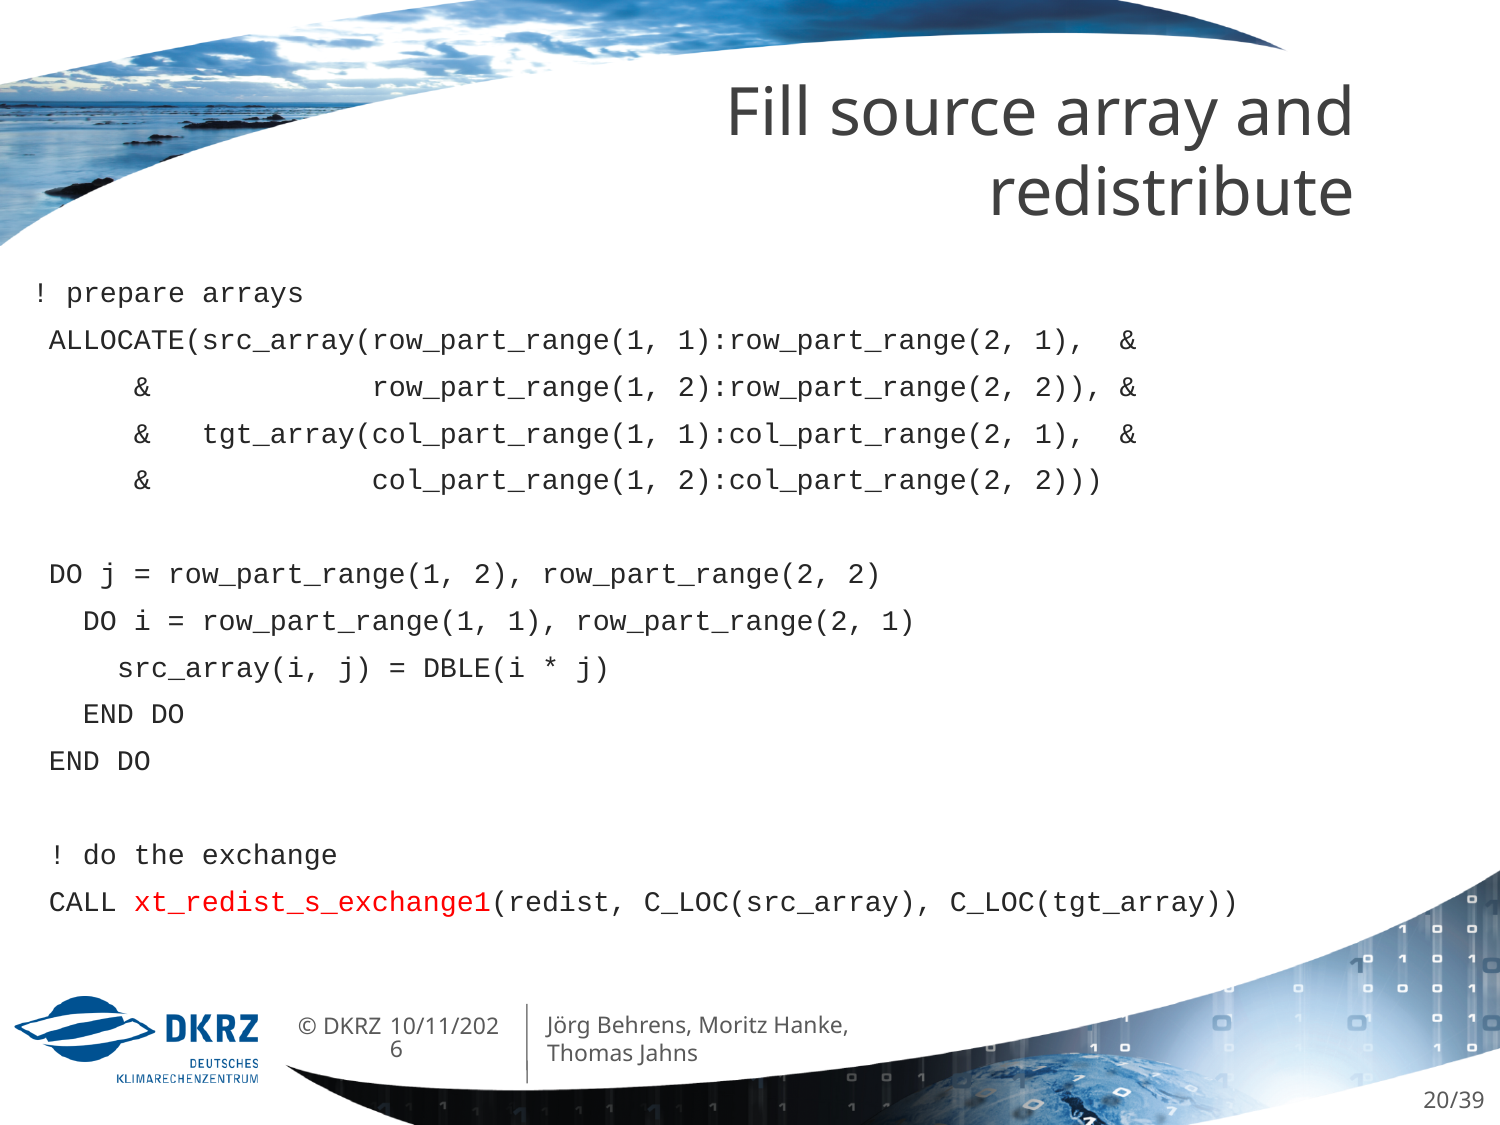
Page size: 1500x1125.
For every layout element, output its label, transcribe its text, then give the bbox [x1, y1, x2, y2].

picture [0, 0, 1288, 246]
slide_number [375, 1004, 528, 1052]
footer Jörg Behrens, Moritz Hanke, Thomas Jahns [532, 1003, 884, 1082]
list ! prepare arrays ALLOCATE(src_array(row_part_range(1, 1):row_part_range(2, 1), & & row_part_range(1, 2):row_part_range(2, 2)), & & tgt_array(col_part_range(1, 1):col_part_range(2, 1), & & col_part_range(1, 2):col_part_range(2, 2))) DO j = row_part_range(1, 2), row_part_range(2, 2) DO i = row_part_range(1, 1), row_part_range(2, 1) src_array(i, j) = DBLE(i * j) END DO END DO ! do the exchange CALL xt_redist_s_exchange1(redist, C_LOC(src_array), C_LOC(tgt_array)) [0, 266, 1500, 929]
picture [14, 996, 258, 1083]
title Fill source array and redistribute [480, 66, 1372, 232]
slide_number 20 [1333, 1078, 1465, 1125]
picture [285, 929, 1500, 1125]
